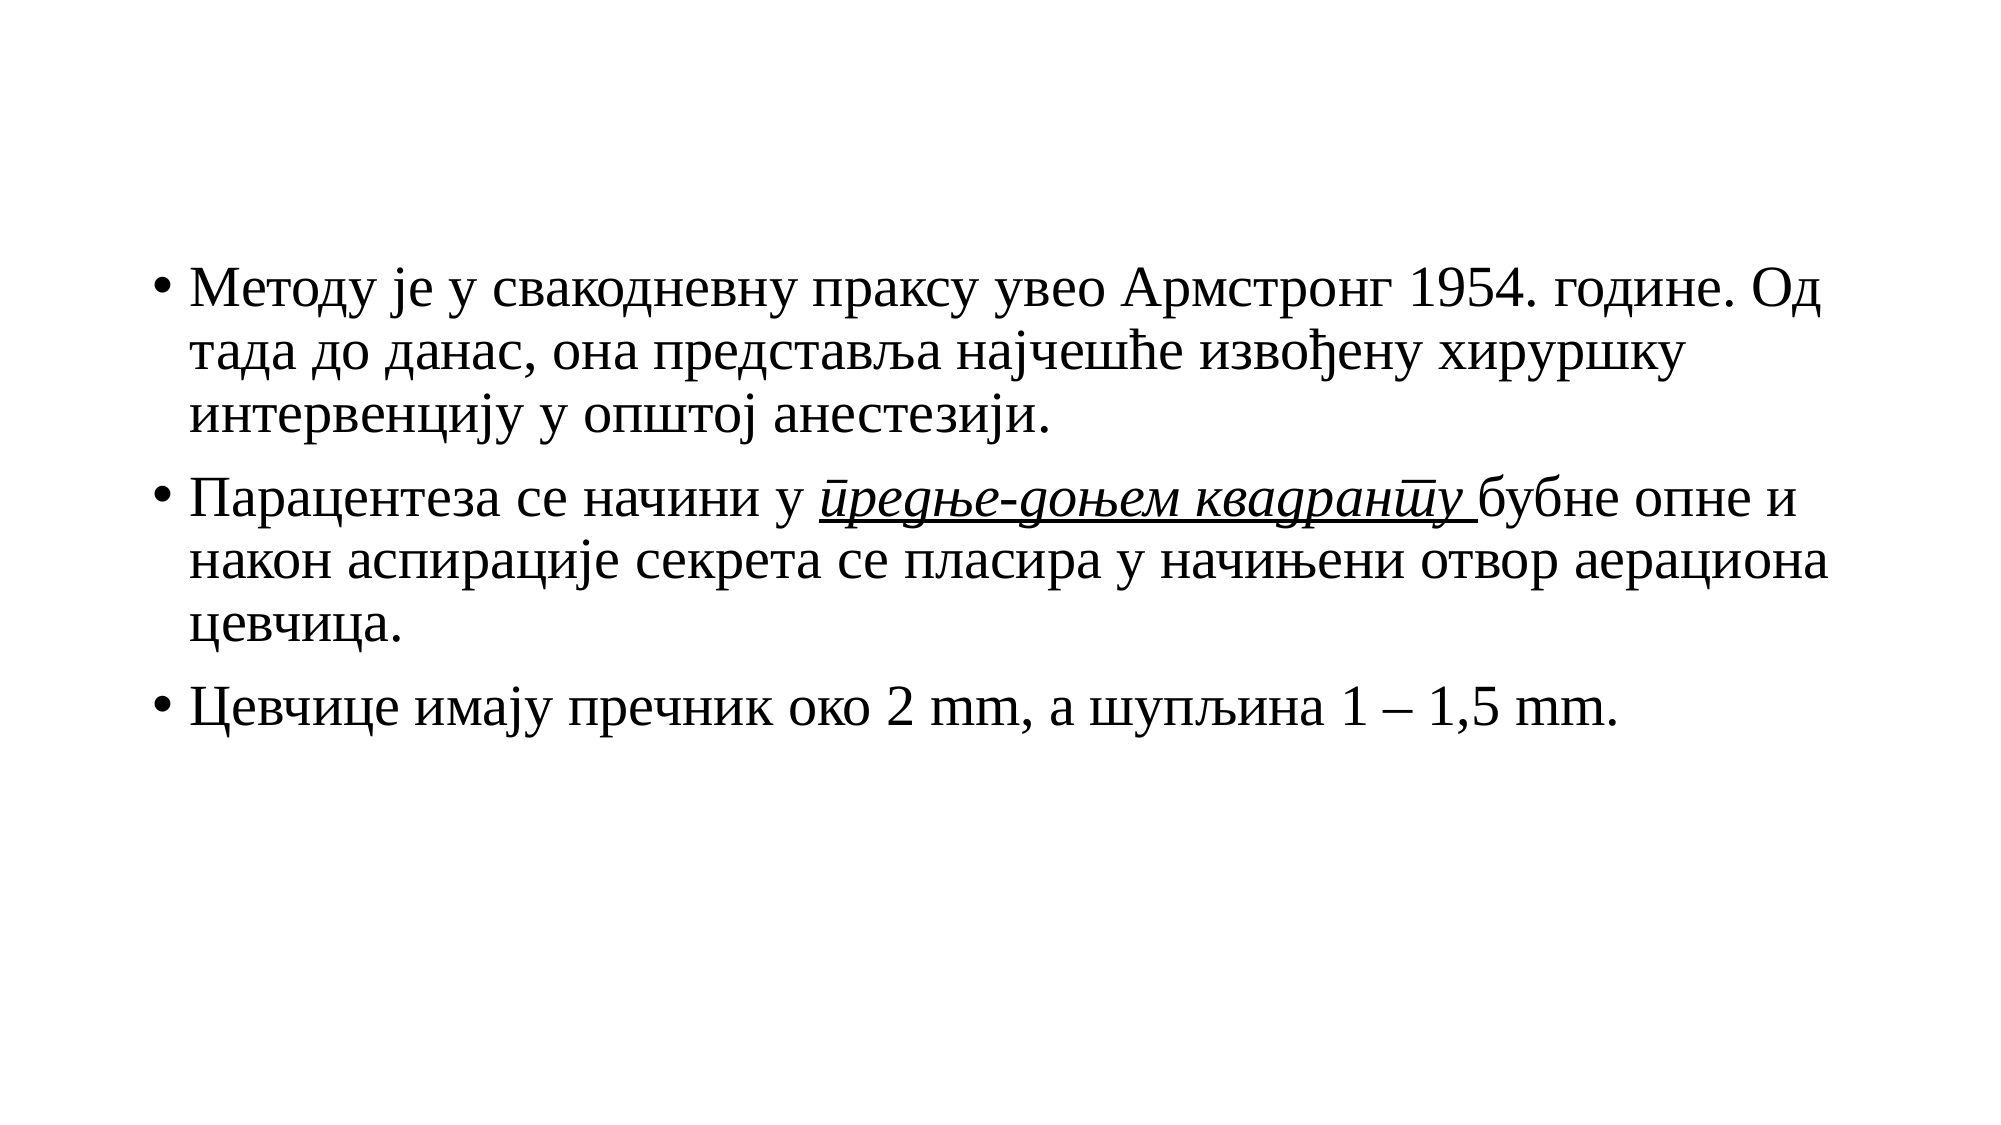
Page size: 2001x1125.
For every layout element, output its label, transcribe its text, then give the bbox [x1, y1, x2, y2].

list Методу је у свакодневну праксу увео Армстронг 1954. године. Од тада до данас, она представља најчешће извођену хируршку интервенцију у општој анестезији. Парацентеза се начини у предње-доњем квадранту бубне опне и након аспирације секрета се пласира у начињени отвор аерациона цевчица. Цевчице имају пречник око 2 mm, а шупљина 1 – 1,5 mm. [137, 248, 1863, 963]
